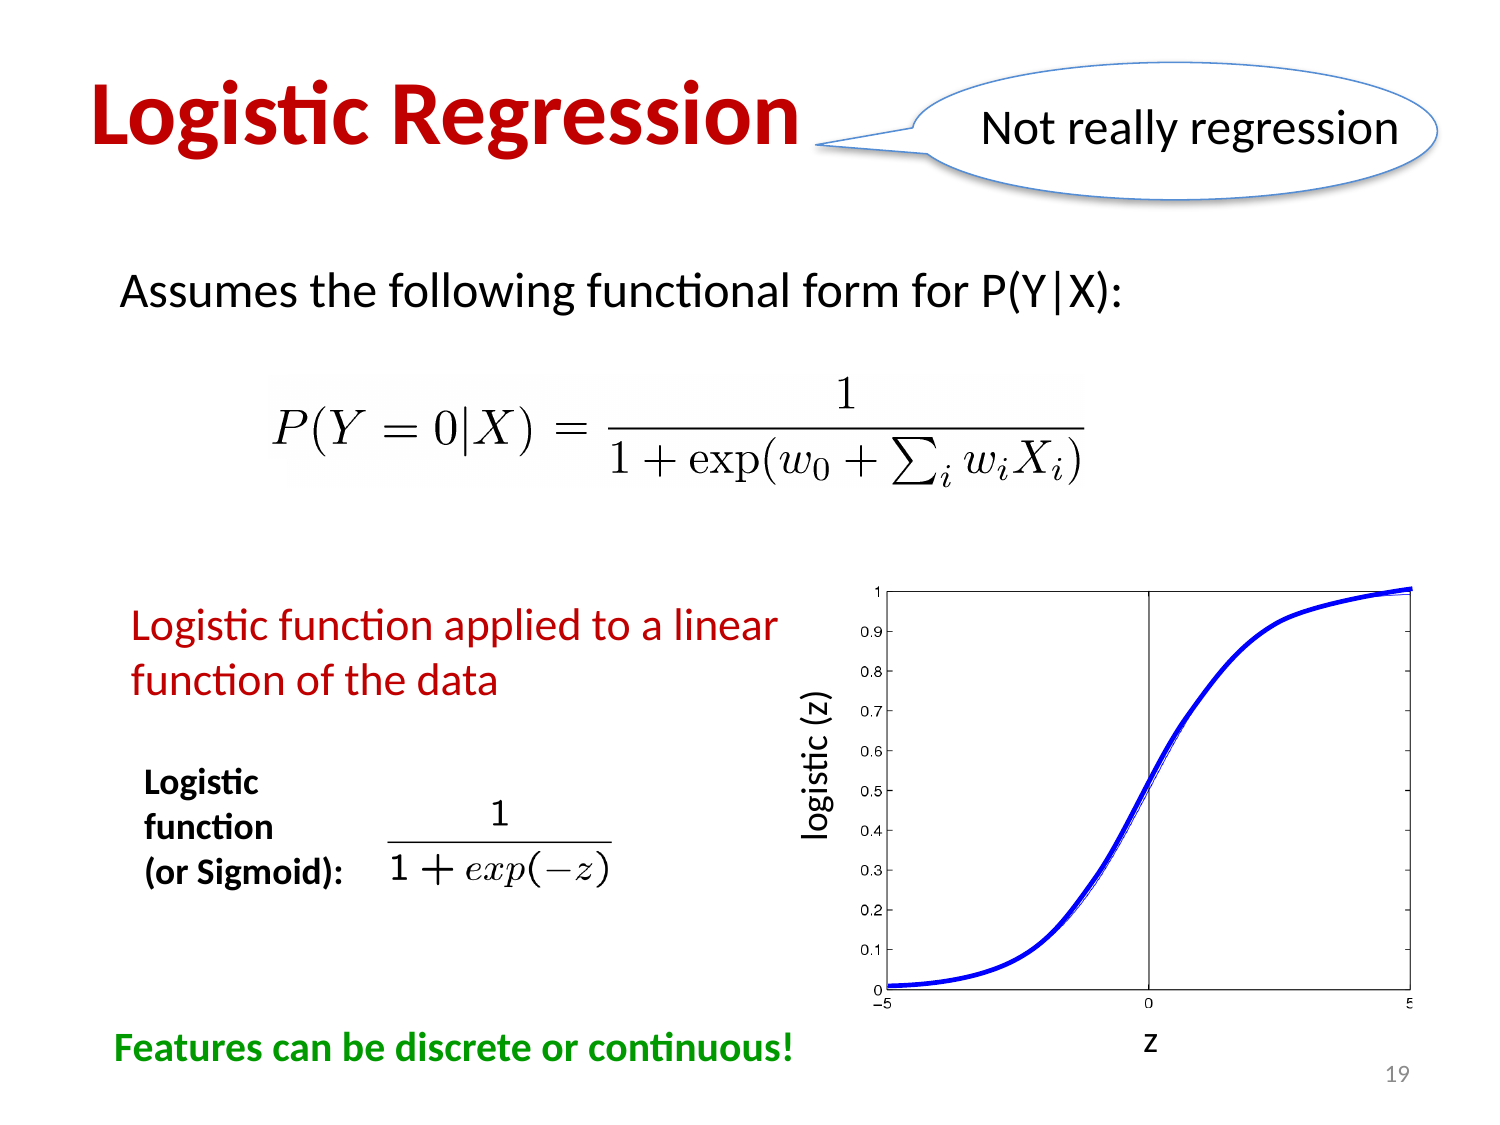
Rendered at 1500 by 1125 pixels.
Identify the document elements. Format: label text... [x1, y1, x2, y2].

text_box Features can be discrete or continuous! [43, 1012, 776, 1078]
text_box Logistic function (or Sigmoid): [129, 749, 359, 900]
text_box Not really regression [965, 86, 1415, 162]
slide_number 19 [1074, 1042, 1425, 1103]
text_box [781, 572, 1413, 1076]
text_box Logistic function applied to a linear function of the data [116, 587, 776, 713]
picture [268, 374, 1085, 488]
picture [387, 799, 612, 888]
text_box [1425, 109, 1439, 153]
text_box Assumes the following functional form for P(Y|X): [104, 249, 1140, 325]
title Logistic Regression [75, 45, 1425, 233]
